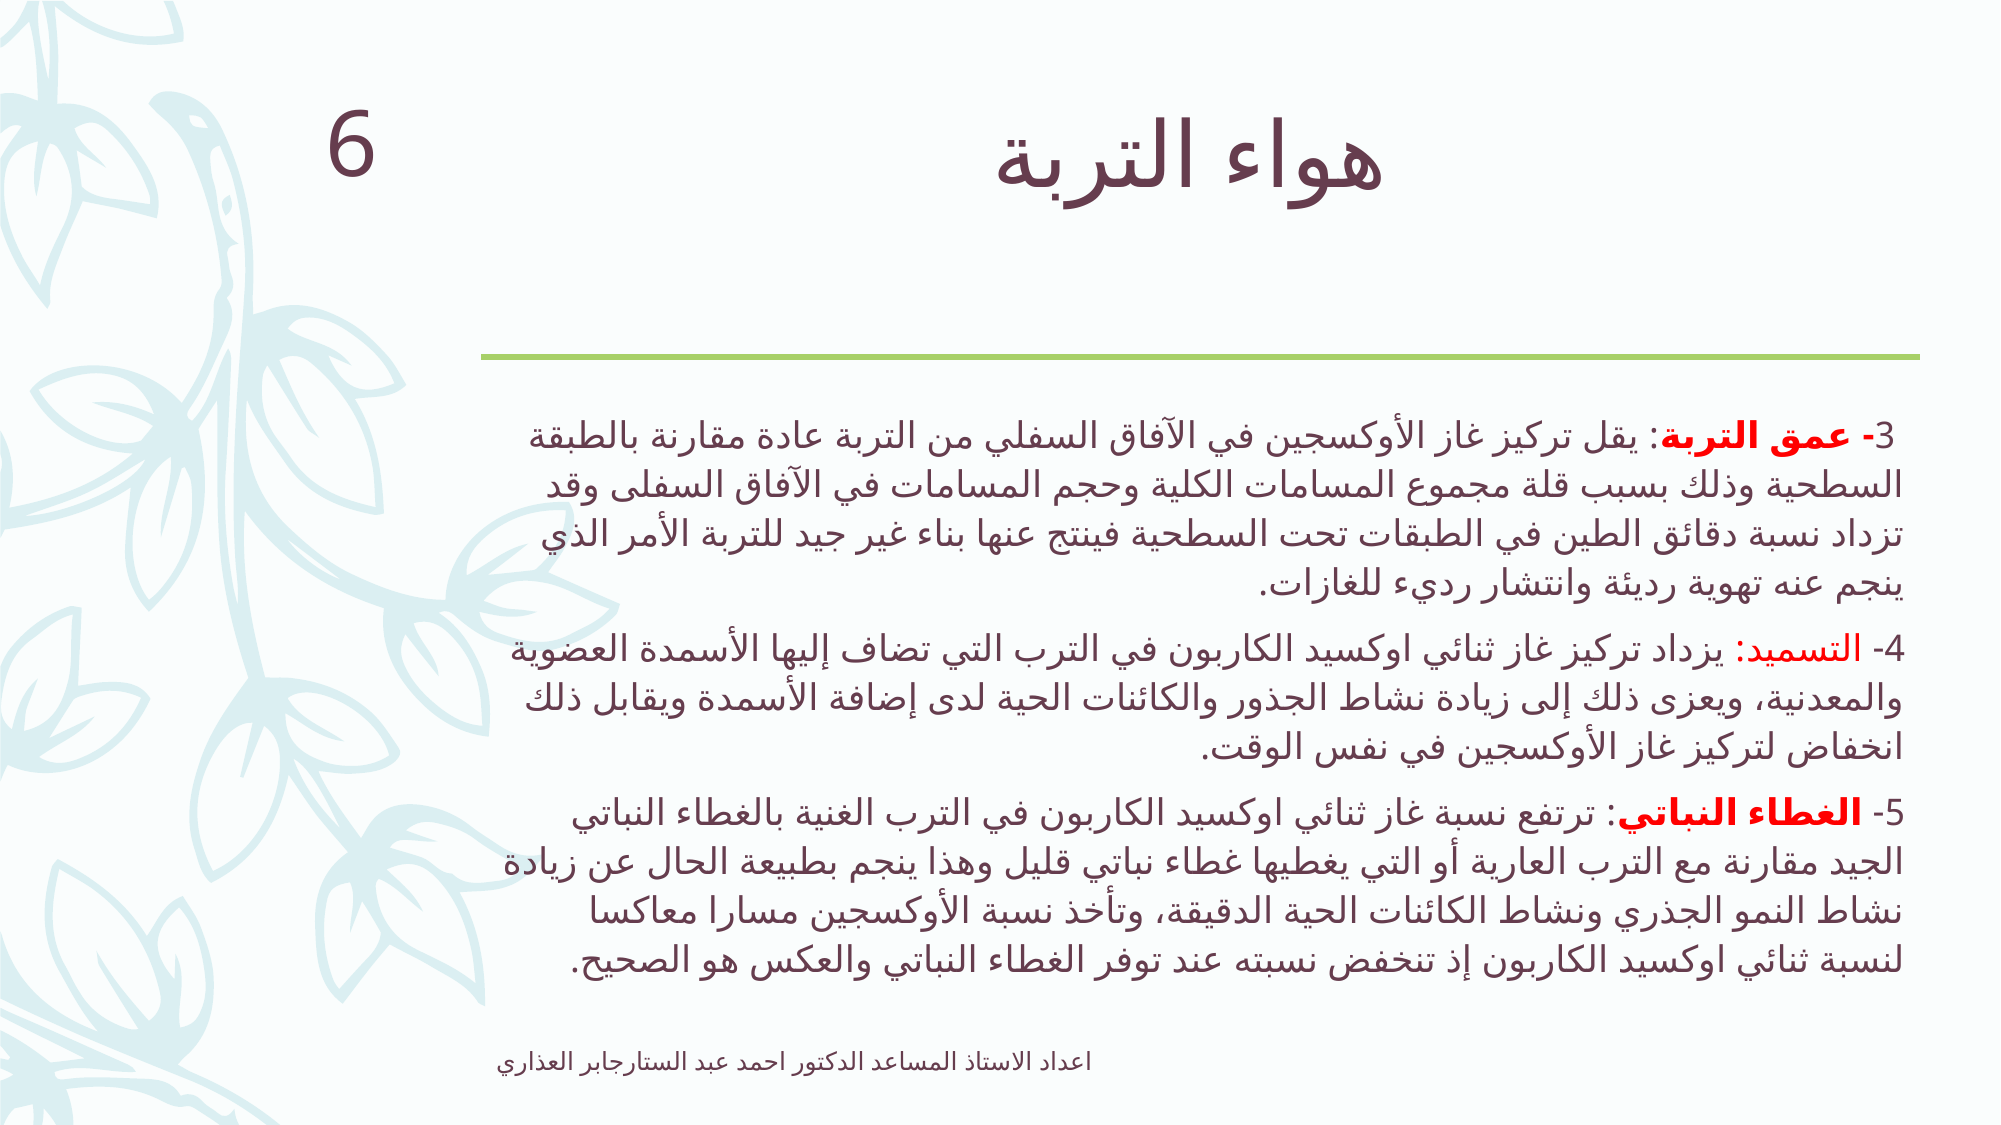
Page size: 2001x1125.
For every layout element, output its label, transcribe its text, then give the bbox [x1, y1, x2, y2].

title هواء التربة [460, 93, 1920, 350]
list 3- عمق التربة: يقل تركيز غاز الأوكسجين في الآفاق السفلي من التربة عادة مقارنة بالطبقة السطحية وذلك بسبب قلة مجموع المسامات الكلية وحجم المسامات في الآفاق السفلى وقد تزداد نسبة دقائق الطين في الطبقات تحت السطحية فينتج عنها بناء غير جيد للتربة الأمر الذي ينجم عنه تهوية رديئة وانتشار رديء للغازات. 4- التسميد: يزداد تركيز غاز ثنائي اوكسيد الكاربون في الترب التي تضاف إليها الأسمدة العضوية والمعدنية، ويعزى ذلك إلى زيادة نشاط الجذور والكائنات الحية لدى إضافة الأسمدة ويقابل ذلك انخفاض لتركيز غاز الأوكسجين في نفس الوقت. 5- الغطاء النباتي: ترتفع نسبة غاز ثنائي اوكسيد الكاربون في الترب الغنية بالغطاء النباتي الجيد مقارنة مع الترب العارية أو التي يغطيها غطاء نباتي قليل وهذا ينجم بطبيعة الحال عن زيادة نشاط النمو الجذري ونشاط الكائنات الحية الدقيقة، وتأخذ نسبة الأوكسجين مسارا معاكسا لنسبة ثنائي اوكسيد الكاربون إذ تنخفض نسبته عند توفر الغطاء النباتي والعكس هو الصحيح. [481, 399, 1920, 999]
footer اعداد الاستاذ المساعد الدكتور احمد عبد الستارجابر العذاري [481, 1032, 1411, 1093]
slide_number 6 [84, 118, 394, 218]
